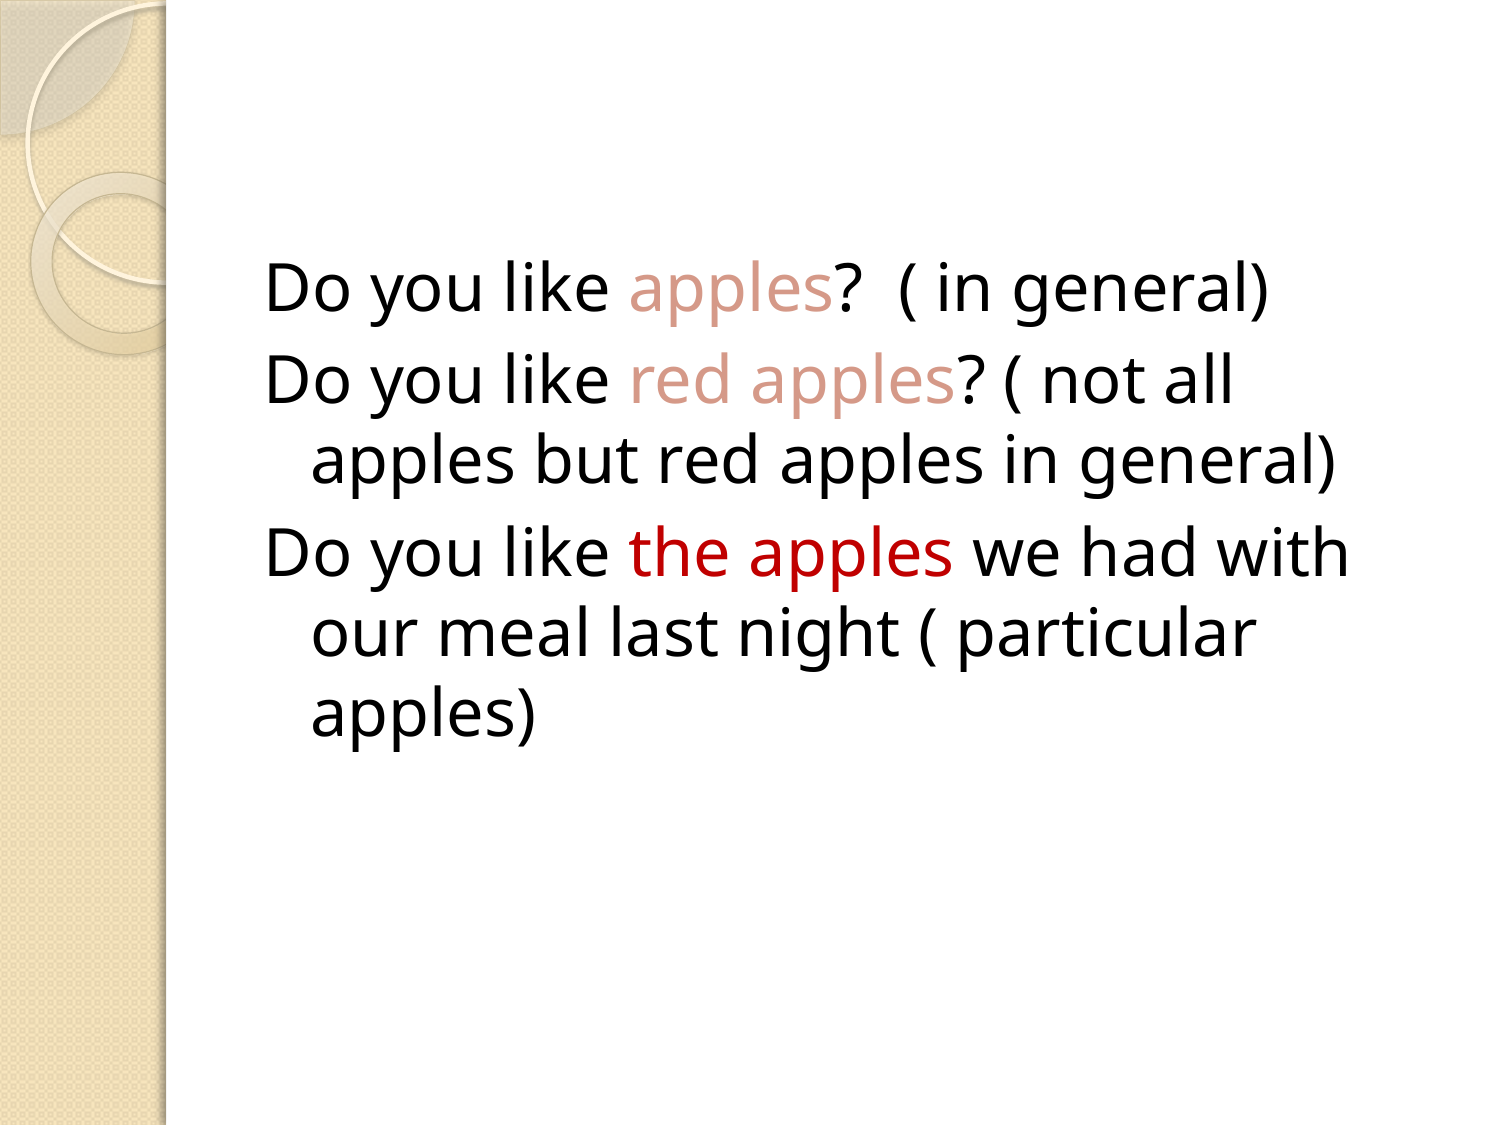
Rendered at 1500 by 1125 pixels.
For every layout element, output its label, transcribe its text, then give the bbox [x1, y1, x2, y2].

list Do you like apples? ( in general) Do you like red apples? ( not all apples but red apples in general) Do you like the apples we had with our meal last night ( particular apples) [235, 237, 1466, 1025]
